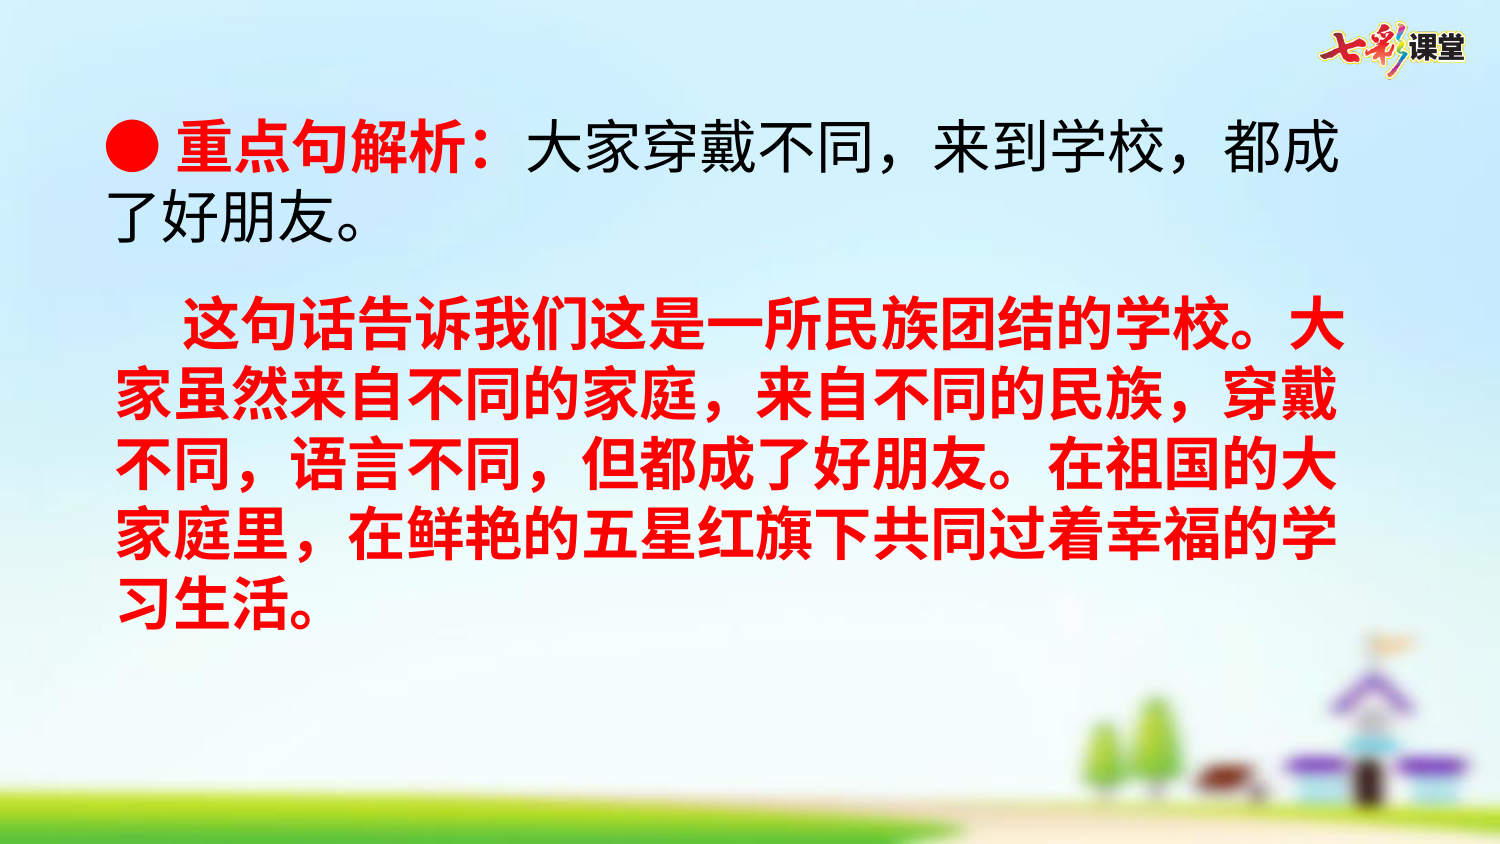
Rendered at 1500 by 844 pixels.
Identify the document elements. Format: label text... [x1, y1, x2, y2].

picture [0, 0, 1500, 844]
text_box ●重点句解析：大家穿戴不同，来到学校，都成了好朋友。 [88, 102, 1412, 258]
text_box 这句话告诉我们这是一所民族团结的学校。大家虽然来自不同的家庭，来自不同的民族，穿戴不同，语言不同，但都成了好朋友。在祖国的大家庭里，在鲜艳的五星红旗下共同过着幸福的学习生活。 [100, 280, 1376, 645]
